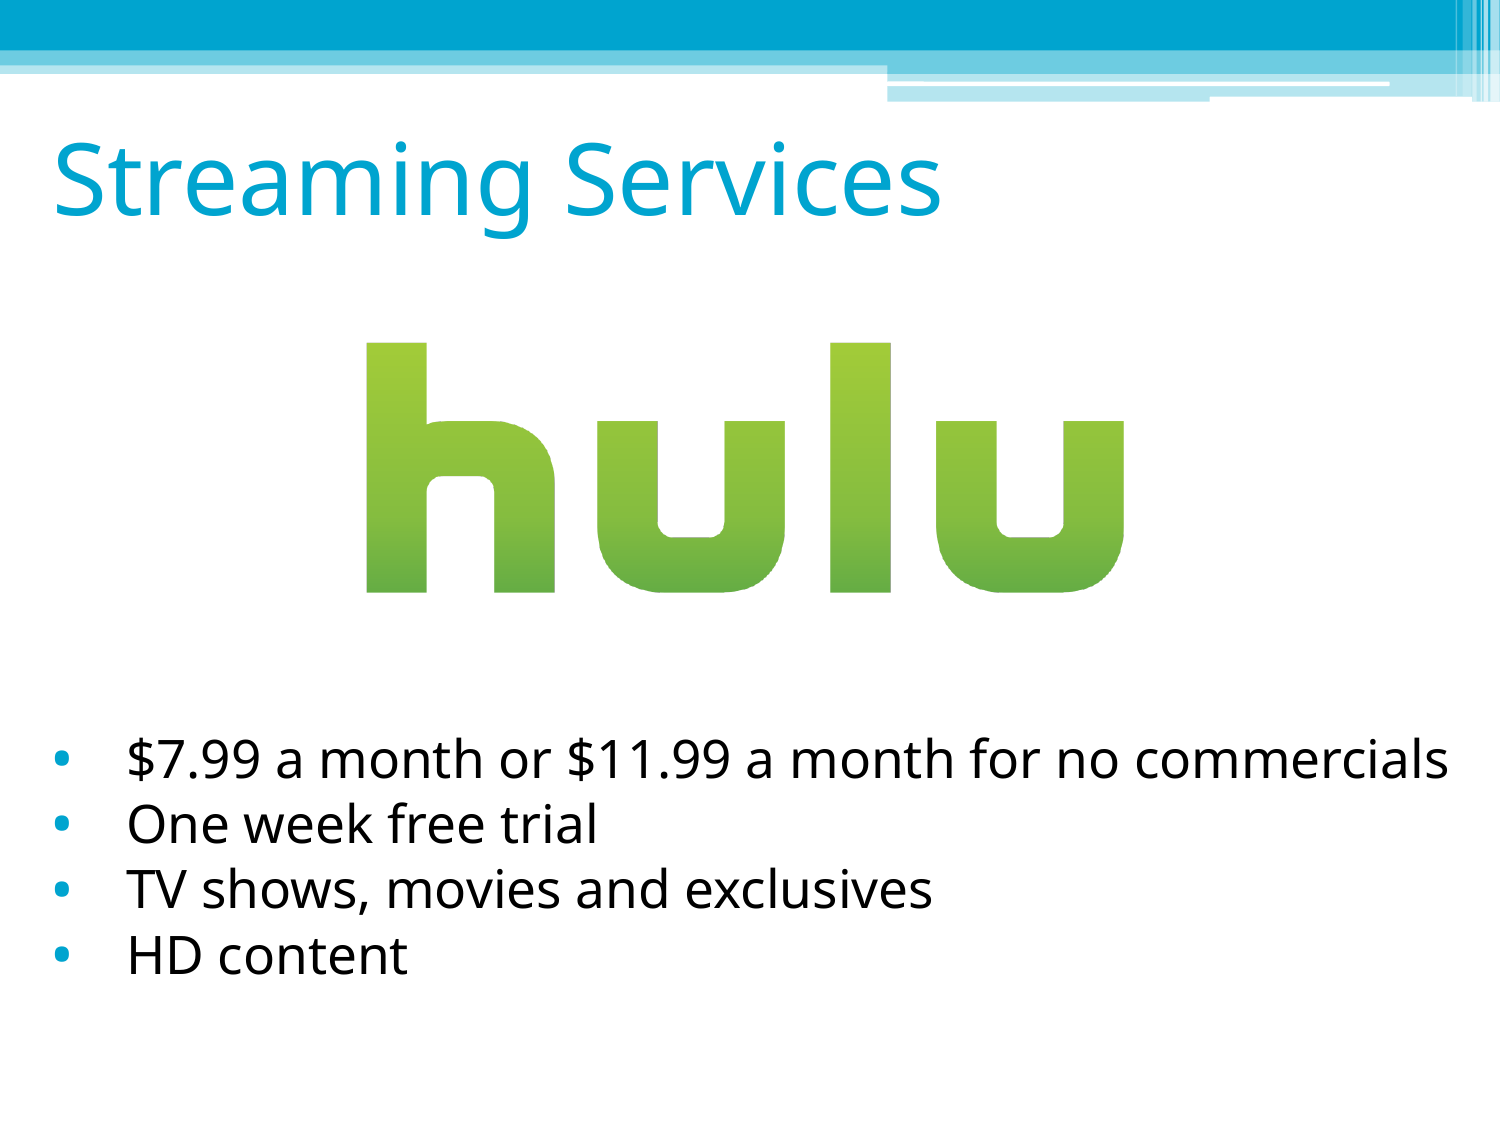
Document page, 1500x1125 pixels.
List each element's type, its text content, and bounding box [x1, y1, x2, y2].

title Streaming Services [37, 87, 1500, 263]
picture [360, 339, 1130, 597]
list $7.99 a month or $11.99 a month for no commercials One week free trial TV shows, movies and exclusives HD content [37, 717, 1500, 1031]
